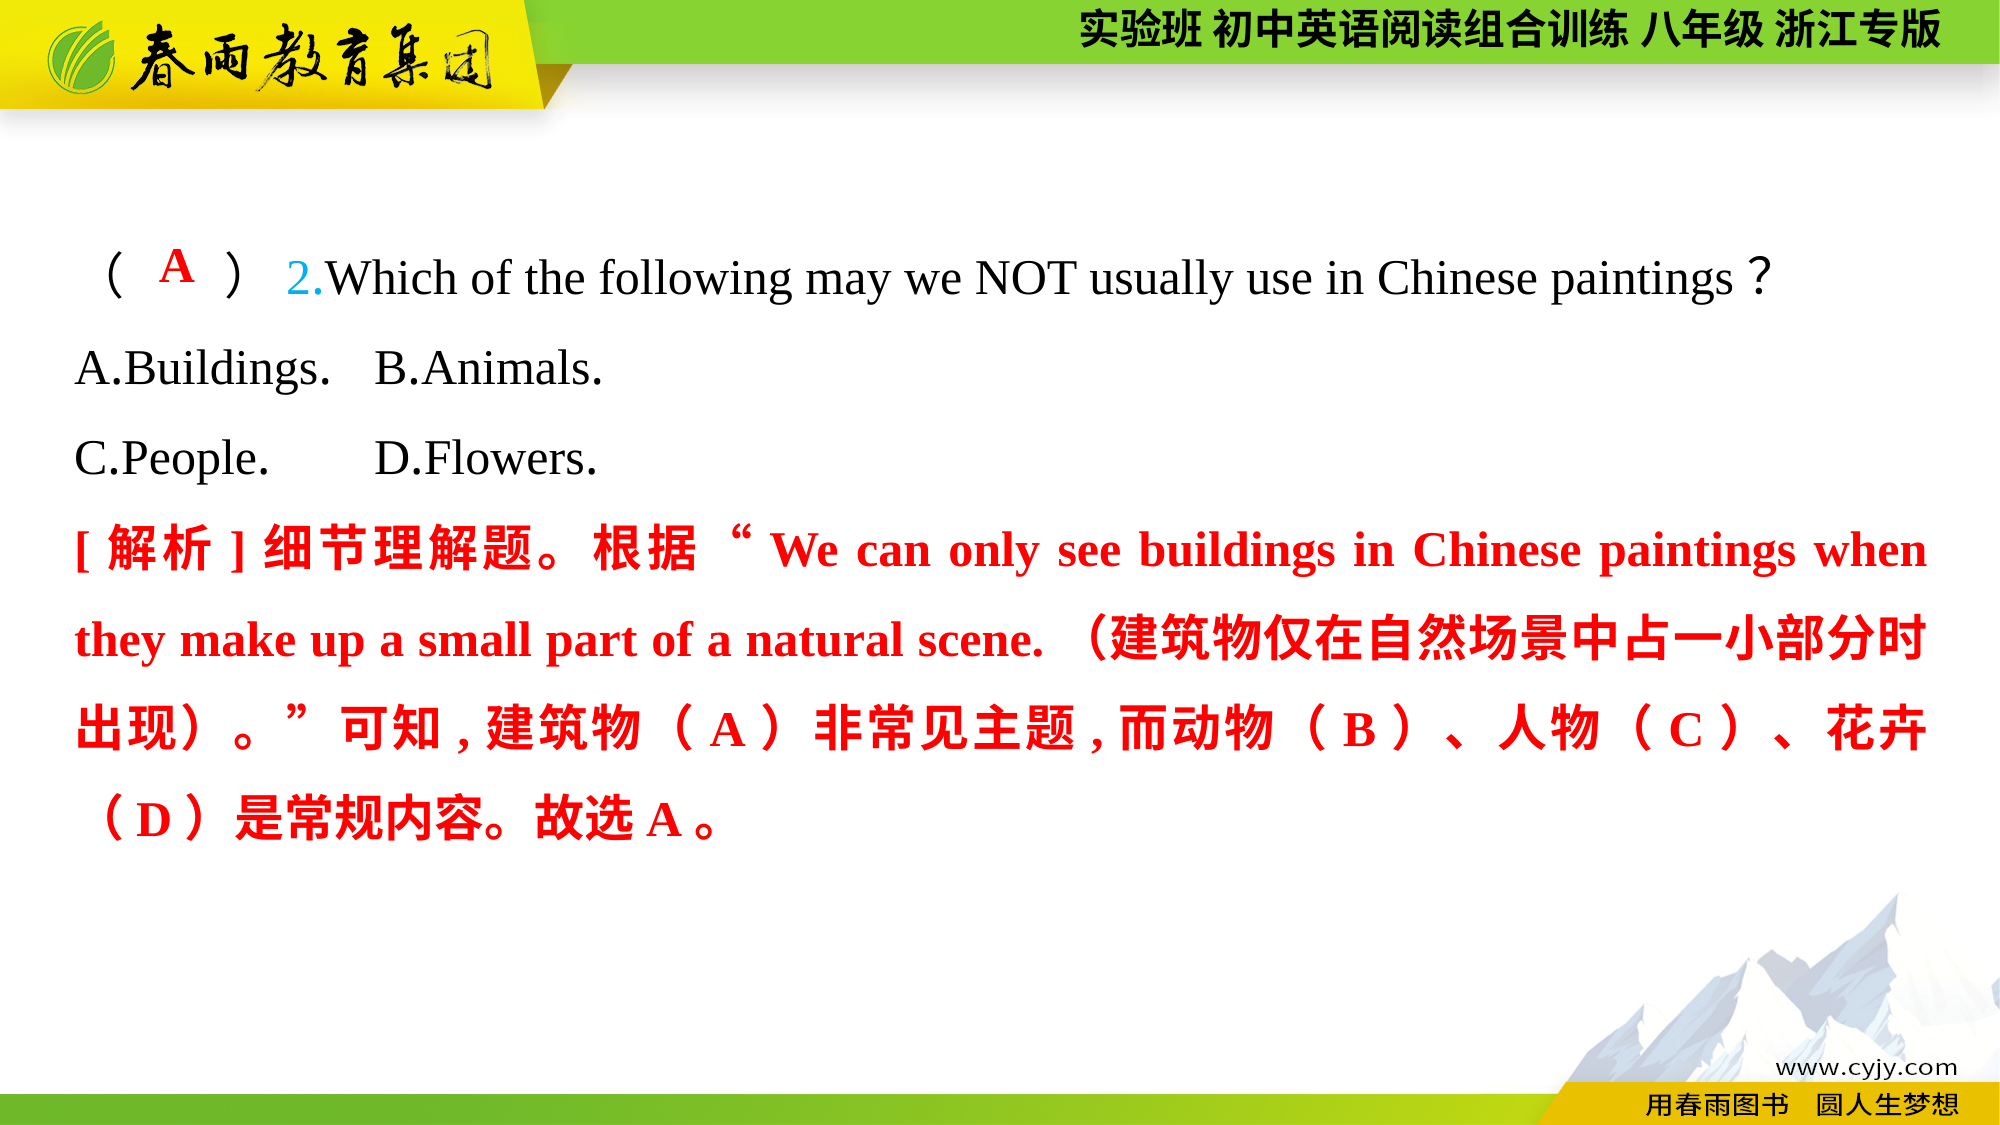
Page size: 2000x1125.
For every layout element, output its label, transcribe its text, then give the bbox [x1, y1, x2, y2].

text_box [解析]细节理解题。根据“We can only see buildings in Chinese paintings when they make up a small part of a natural scene.（建筑物仅在自然场景中占一小部分时出现）。”可知,建筑物（A）非常见主题,而动物（B）、人物（C）、花卉（D）是常规内容。故选A。 [59, 478, 1944, 854]
list （ ）2.Which of the following may we NOT usually use in Chinese paintings？ A.Buildings. B.Animals. C.People. D.Flowers. [59, 207, 1944, 478]
text_box A [144, 225, 210, 300]
picture [0, 0, 2000, 1125]
